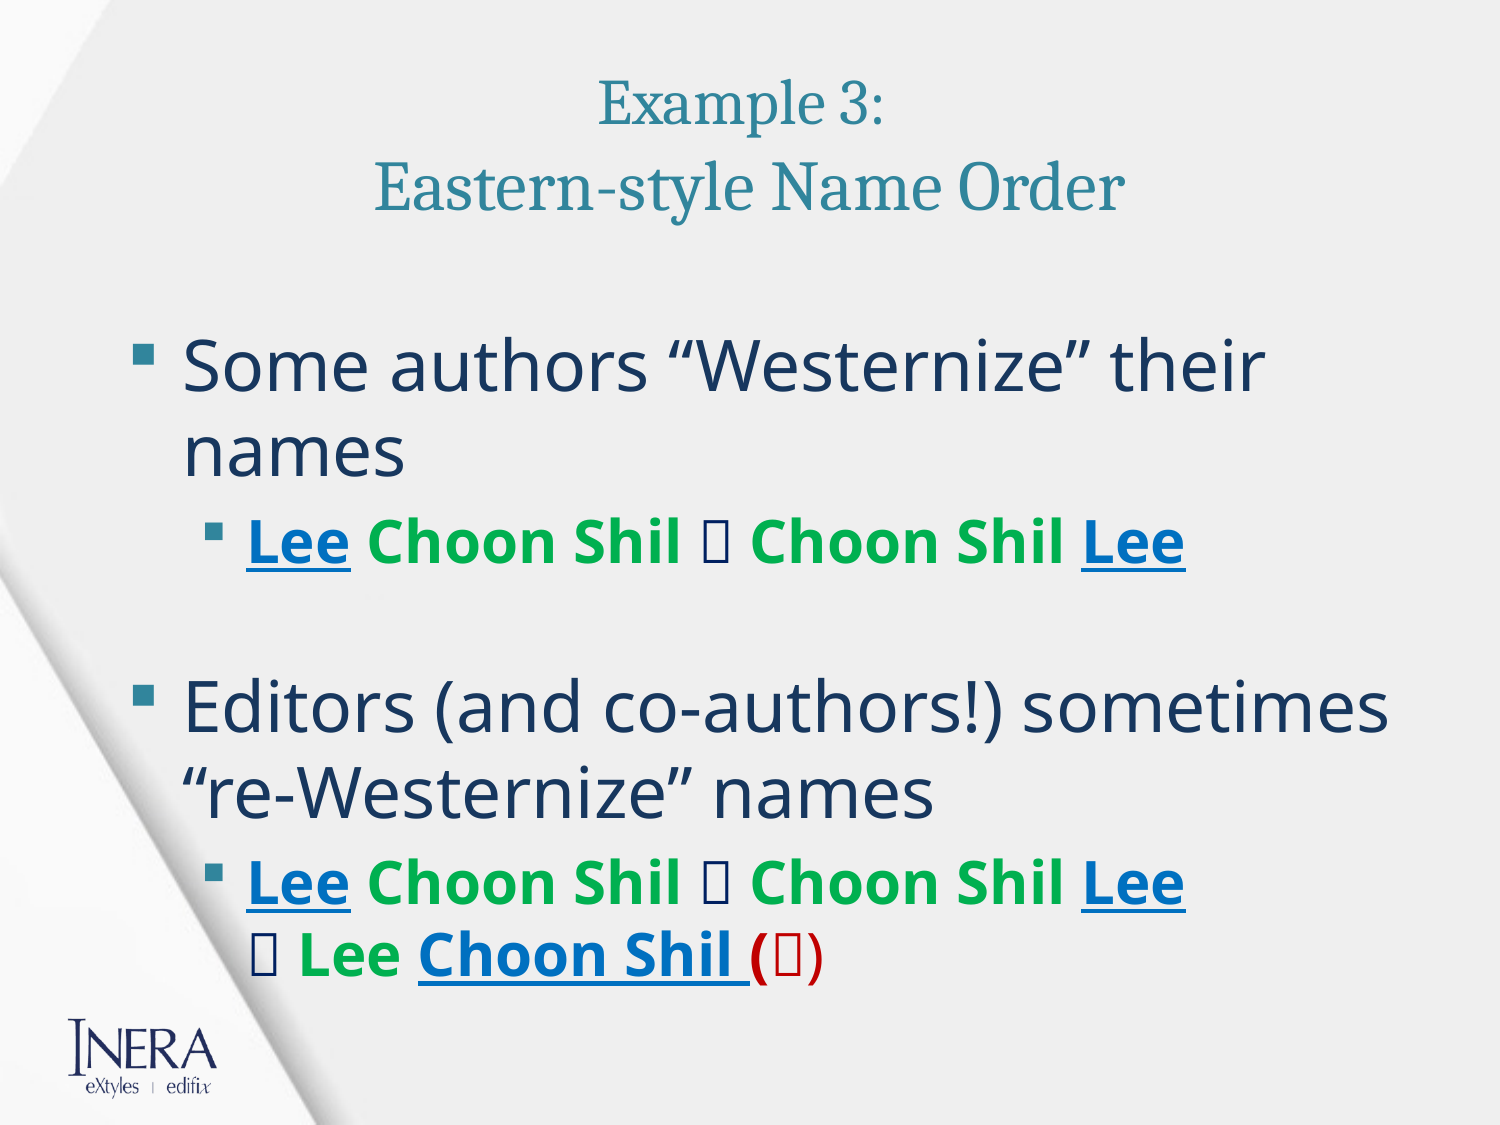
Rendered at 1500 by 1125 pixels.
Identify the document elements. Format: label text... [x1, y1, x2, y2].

title Example 3: Eastern-style Name Order [75, 45, 1425, 233]
list Some authors “Westernize” their names Lee Choon Shil  Choon Shil Lee Editors (and co-authors!) sometimes “re-Westernize” names Lee Choon Shil  Choon Shil Lee  Lee Choon Shil () [112, 312, 1463, 1005]
picture [0, 0, 1500, 1125]
